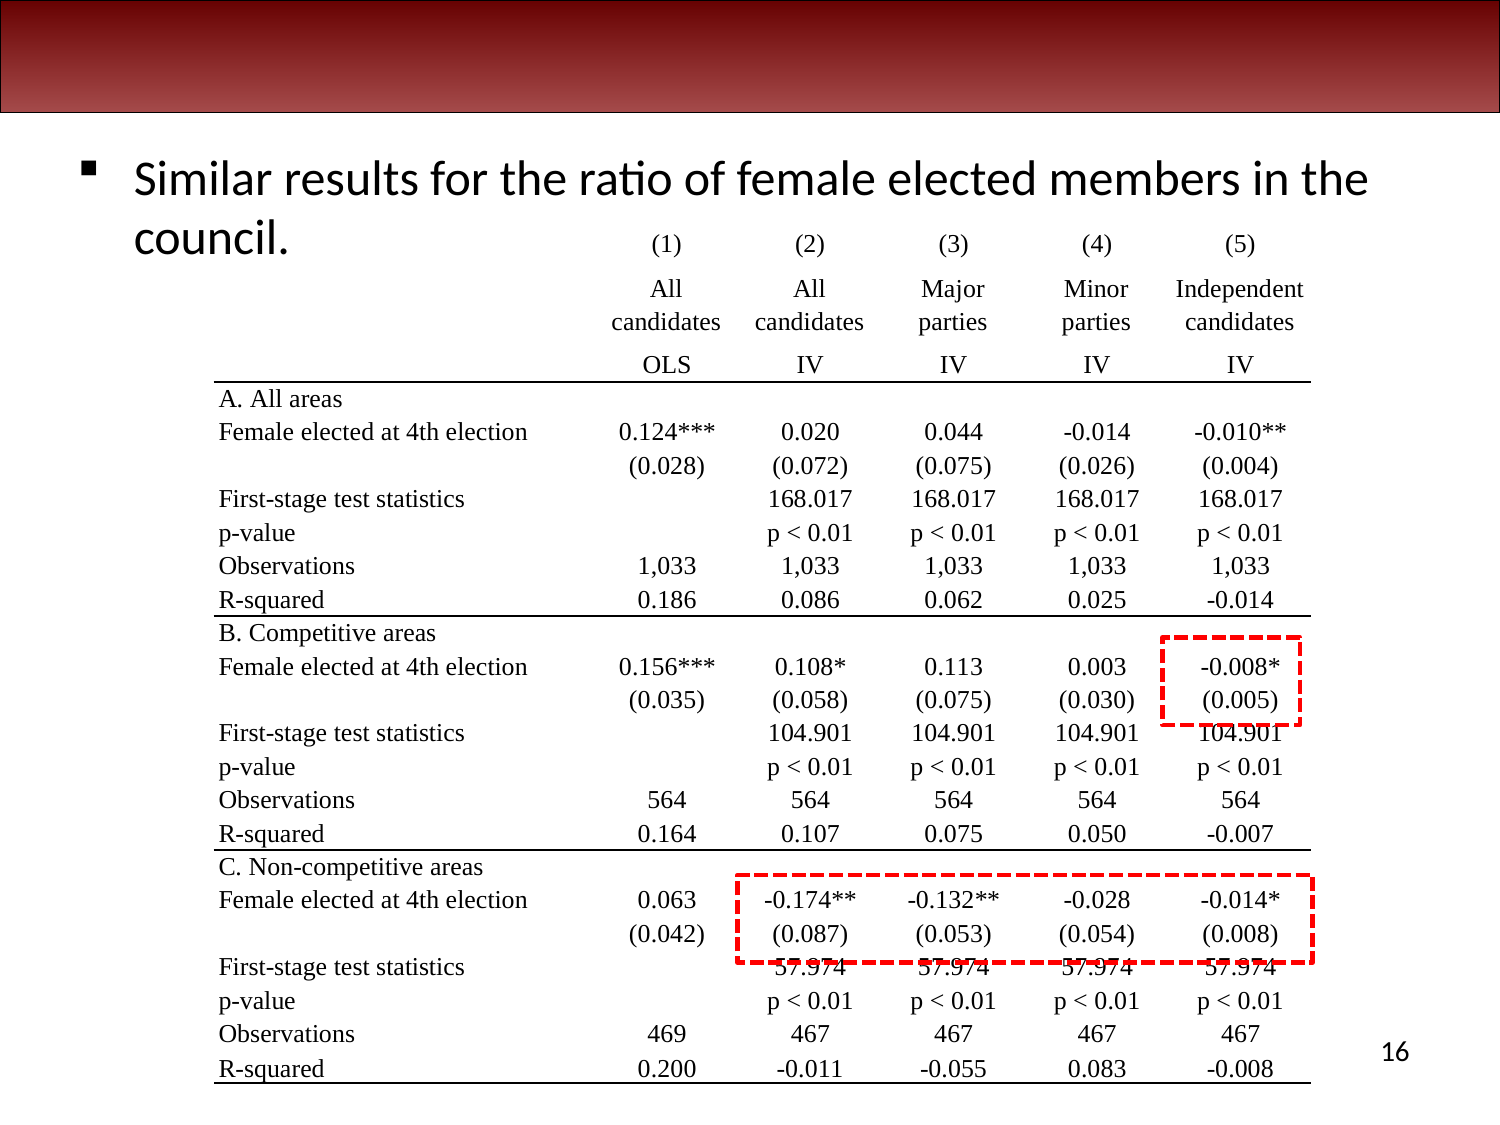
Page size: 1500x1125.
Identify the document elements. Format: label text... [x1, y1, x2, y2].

slide_number 16 [1074, 1024, 1426, 1103]
list Similar results for the ratio of female elected members in the council. [62, 137, 1438, 1051]
picture [212, 224, 1313, 1088]
